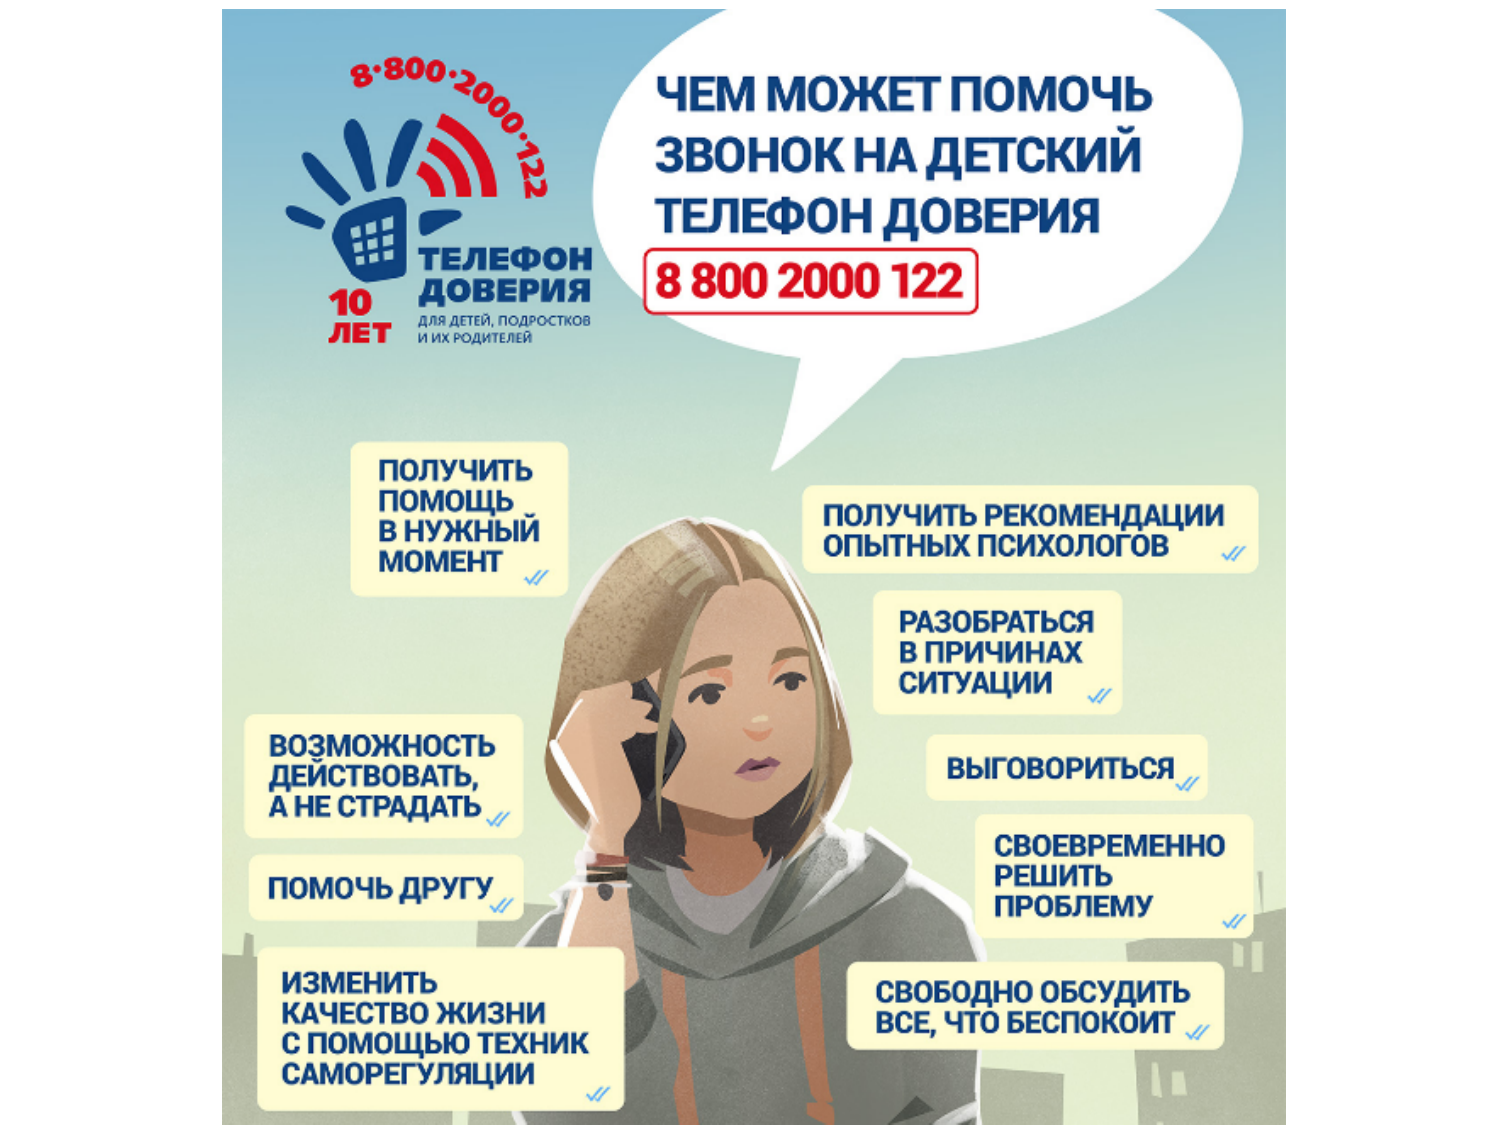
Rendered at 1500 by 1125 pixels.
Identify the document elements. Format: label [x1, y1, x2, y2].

picture [222, 8, 1287, 1125]
